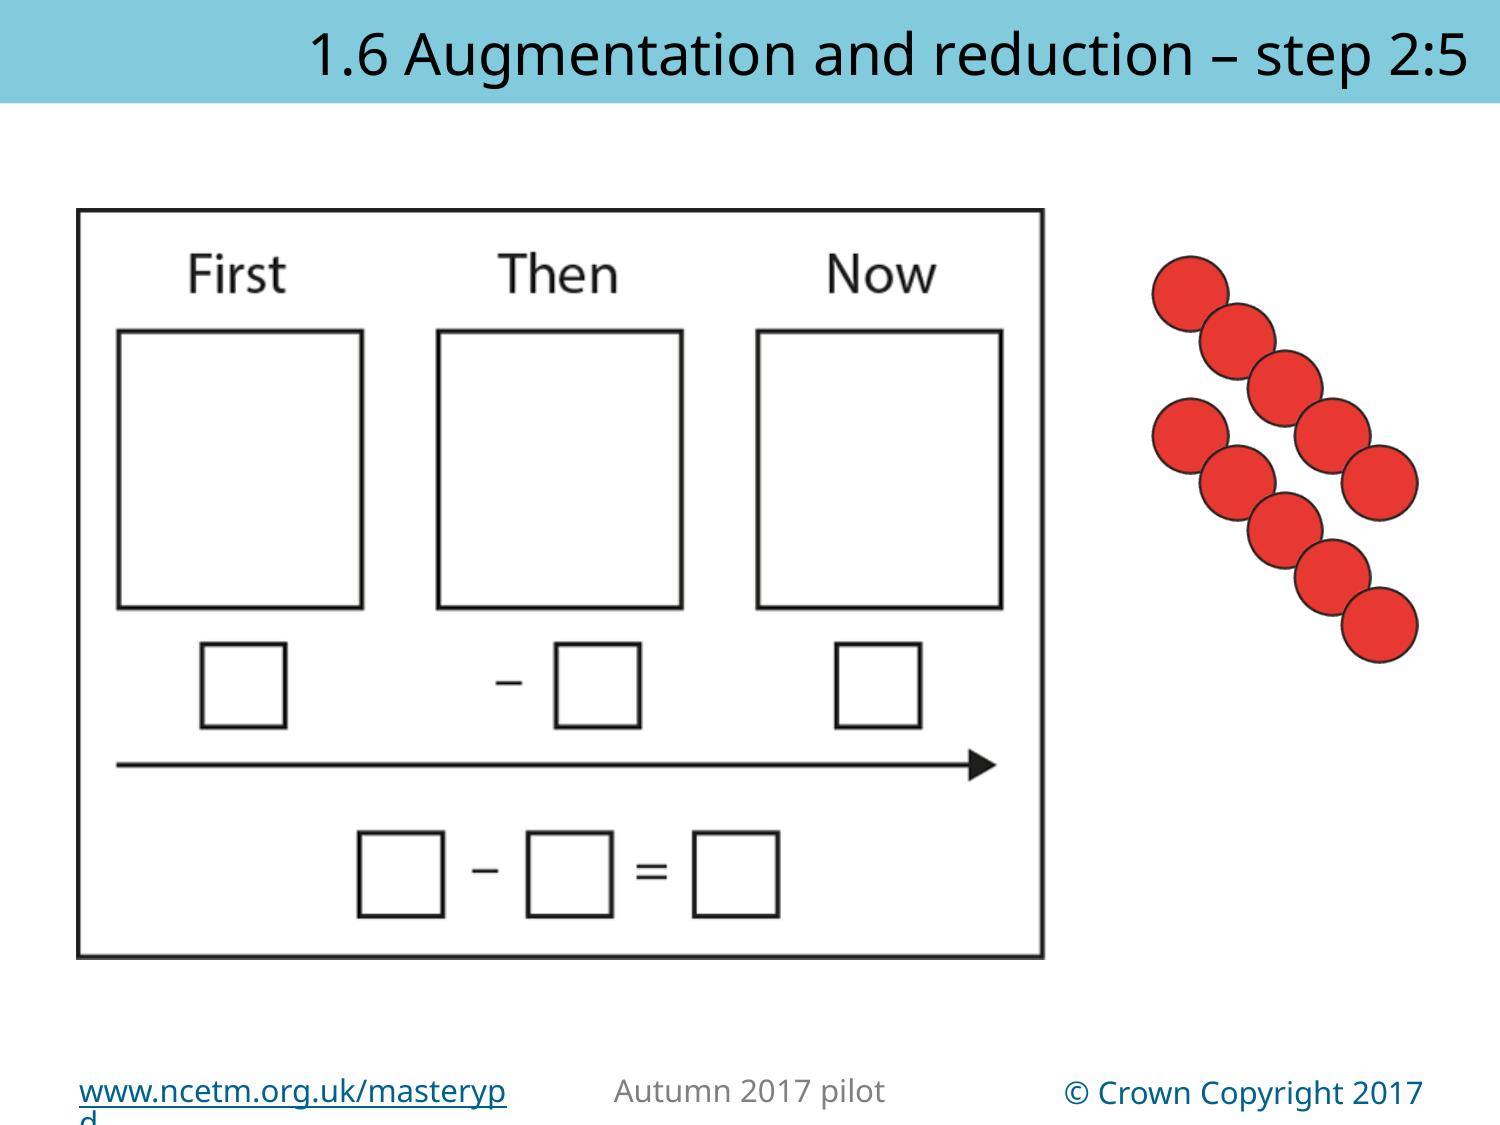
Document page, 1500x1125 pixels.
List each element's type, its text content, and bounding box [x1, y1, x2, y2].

list 1.6 Augmentation and reduction – step 2:5 [0, 0, 1500, 104]
picture [1151, 255, 1419, 523]
picture [1151, 396, 1419, 664]
picture [76, 207, 1056, 960]
